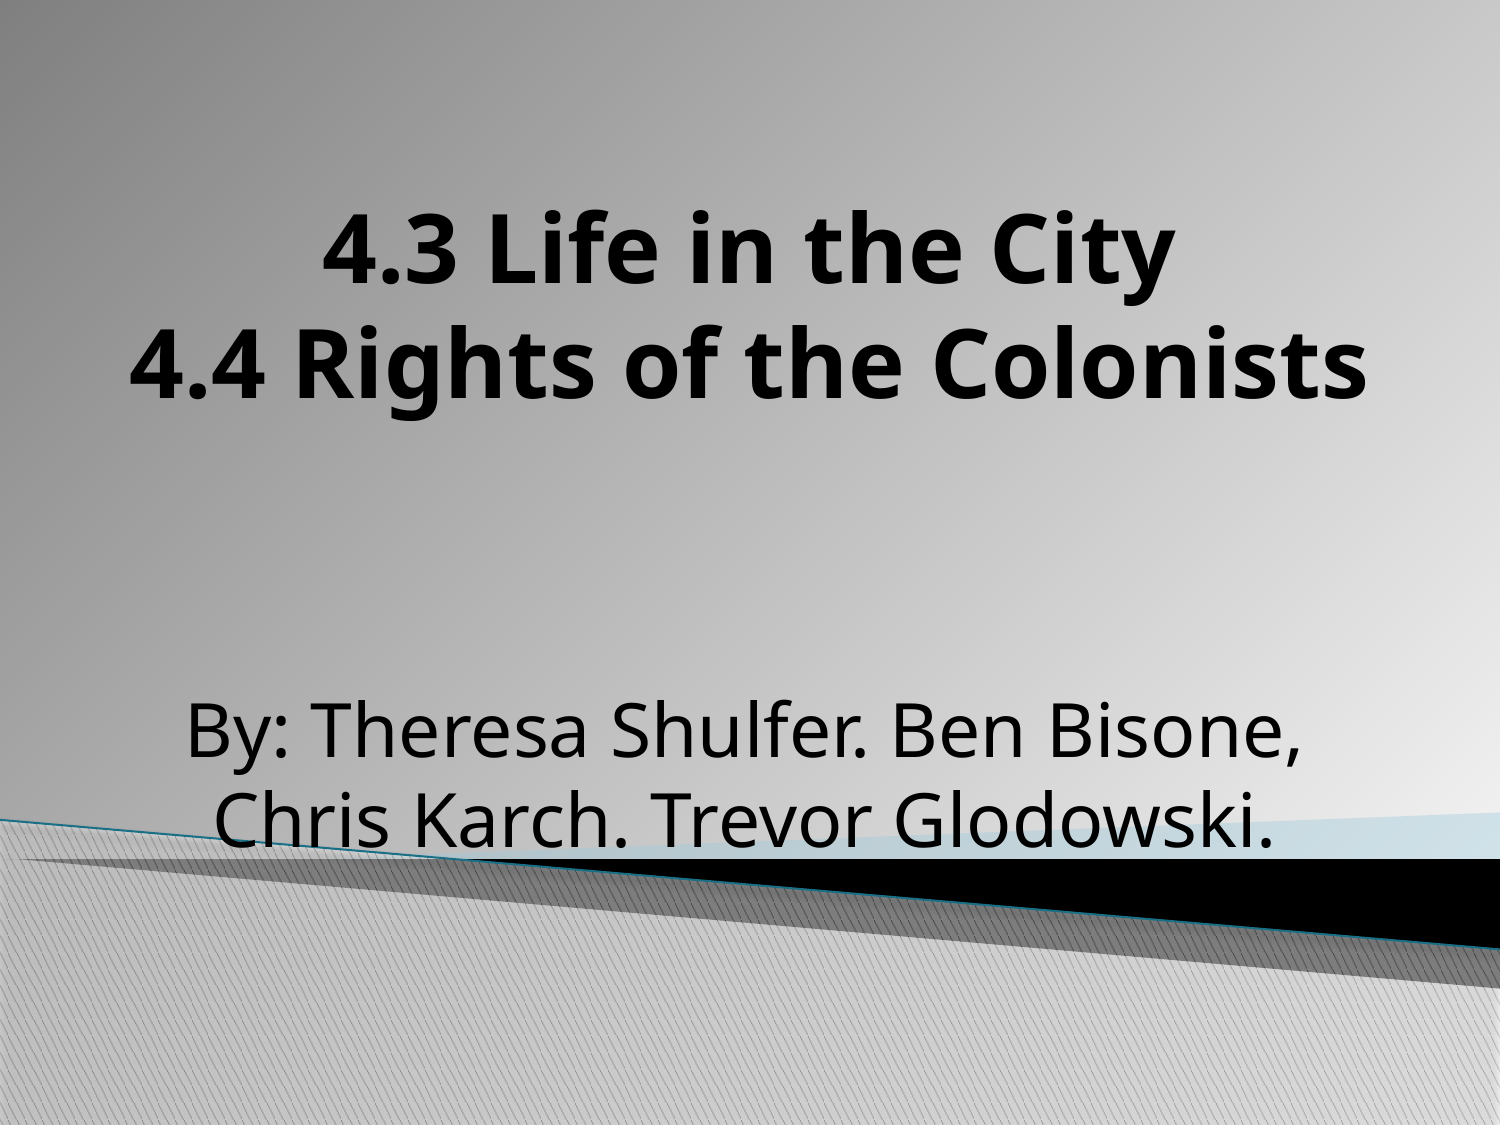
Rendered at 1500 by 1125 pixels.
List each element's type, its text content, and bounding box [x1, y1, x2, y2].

picture [164, 872, 1500, 989]
title 4.3 Life in the City 4.4 Rights of the Colonists [112, 162, 1388, 425]
picture [5, 859, 112, 868]
subtitle By: Theresa Shulfer. Ben Bisone, Chris Karch. Trevor Glodowski. [112, 675, 1388, 872]
